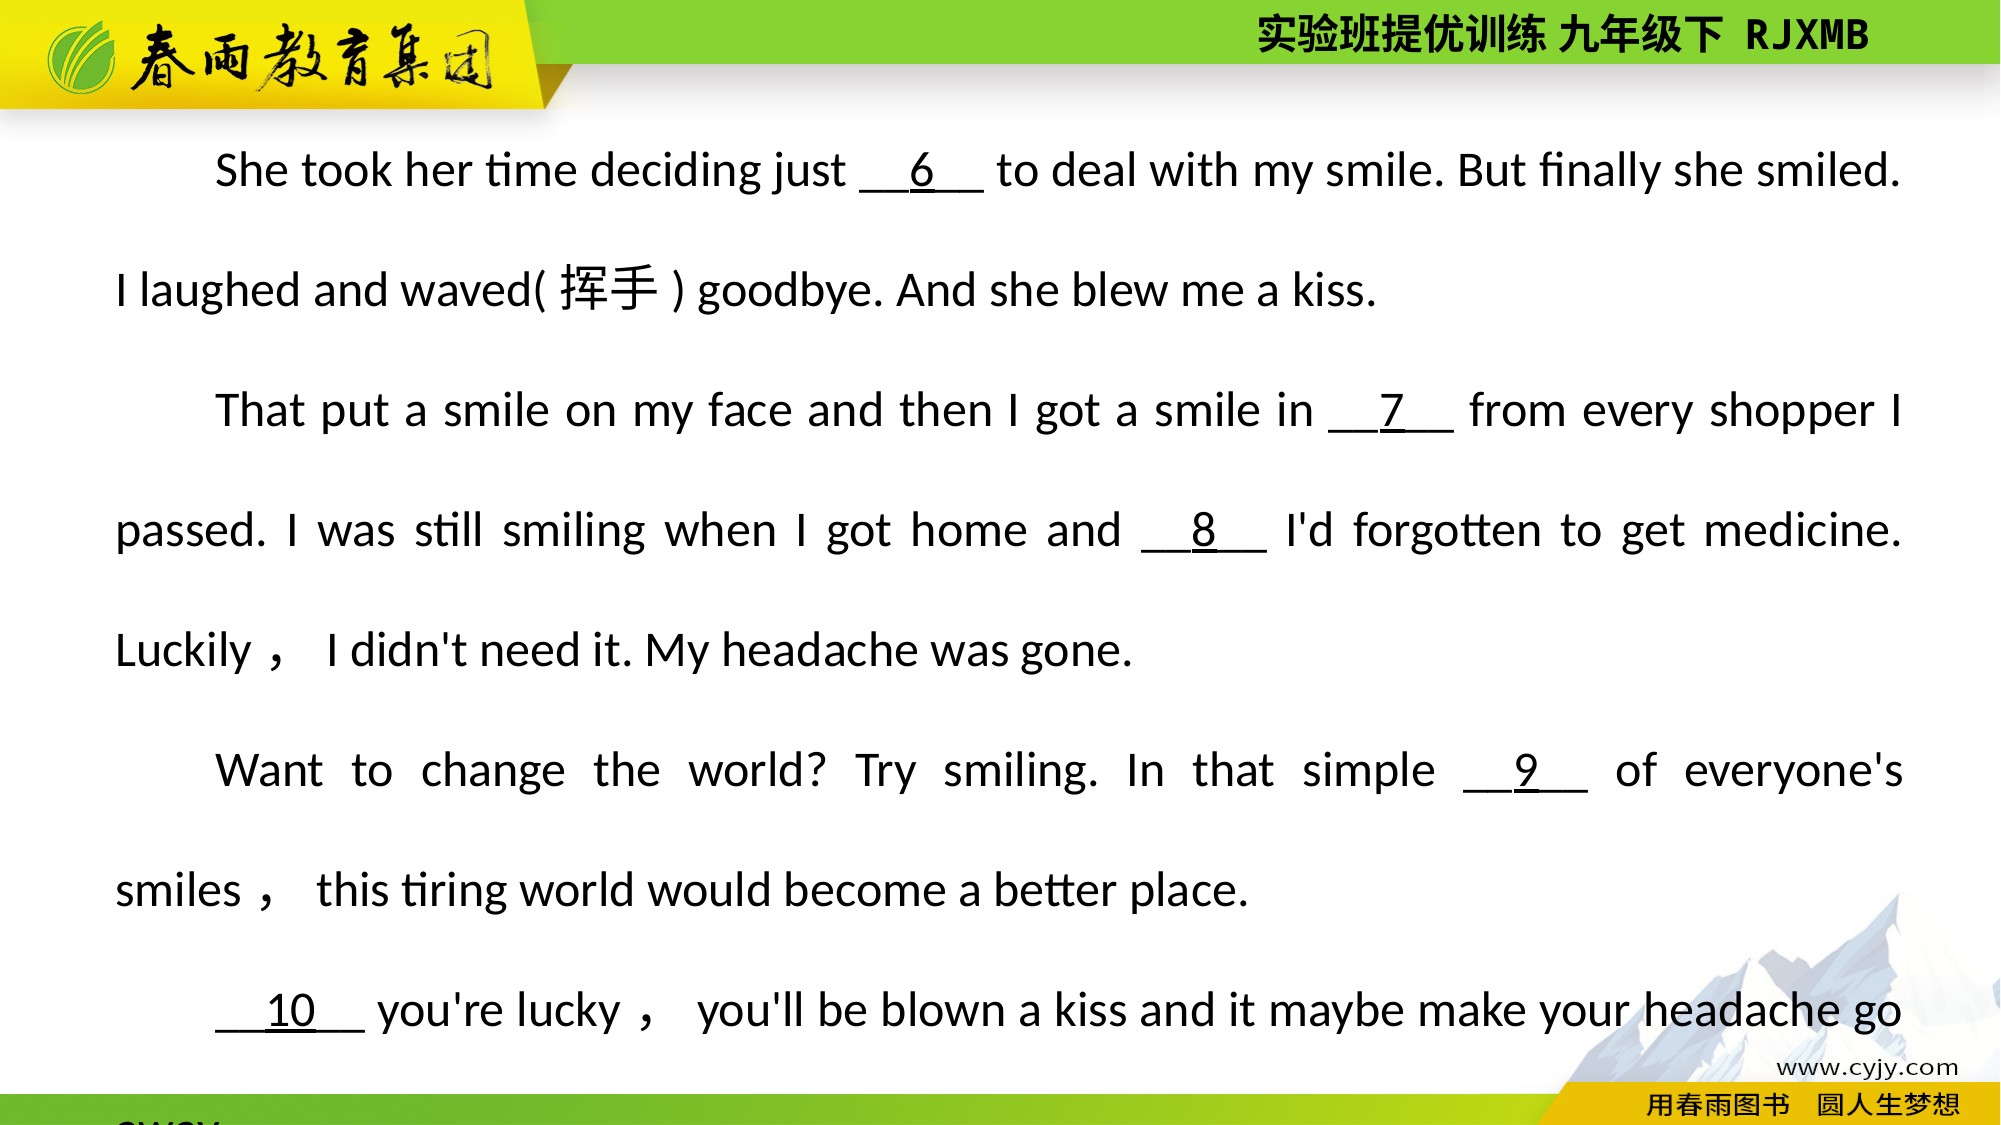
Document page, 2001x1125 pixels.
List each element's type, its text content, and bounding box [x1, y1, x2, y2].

picture [0, 0, 2001, 1125]
text_box She took her time deciding just __6__ to deal with my smile. But finally she smiled. I laughed and waved(挥手) goodbye. And she blew me a kiss. That put a smile on my face and then I got a smile in __7__ from every shopper I passed. I was still smiling when I got home and __8__ I'd forgotten to get medicine. Luckily，I didn't need it. My headache was gone. Want to change the world? Try smiling. In that simple __9__ of everyone's smiles，this tiring world would become a better place. __10__ you're lucky，you'll be blown a kiss and it maybe make your headache go away. [100, 68, 1919, 1125]
